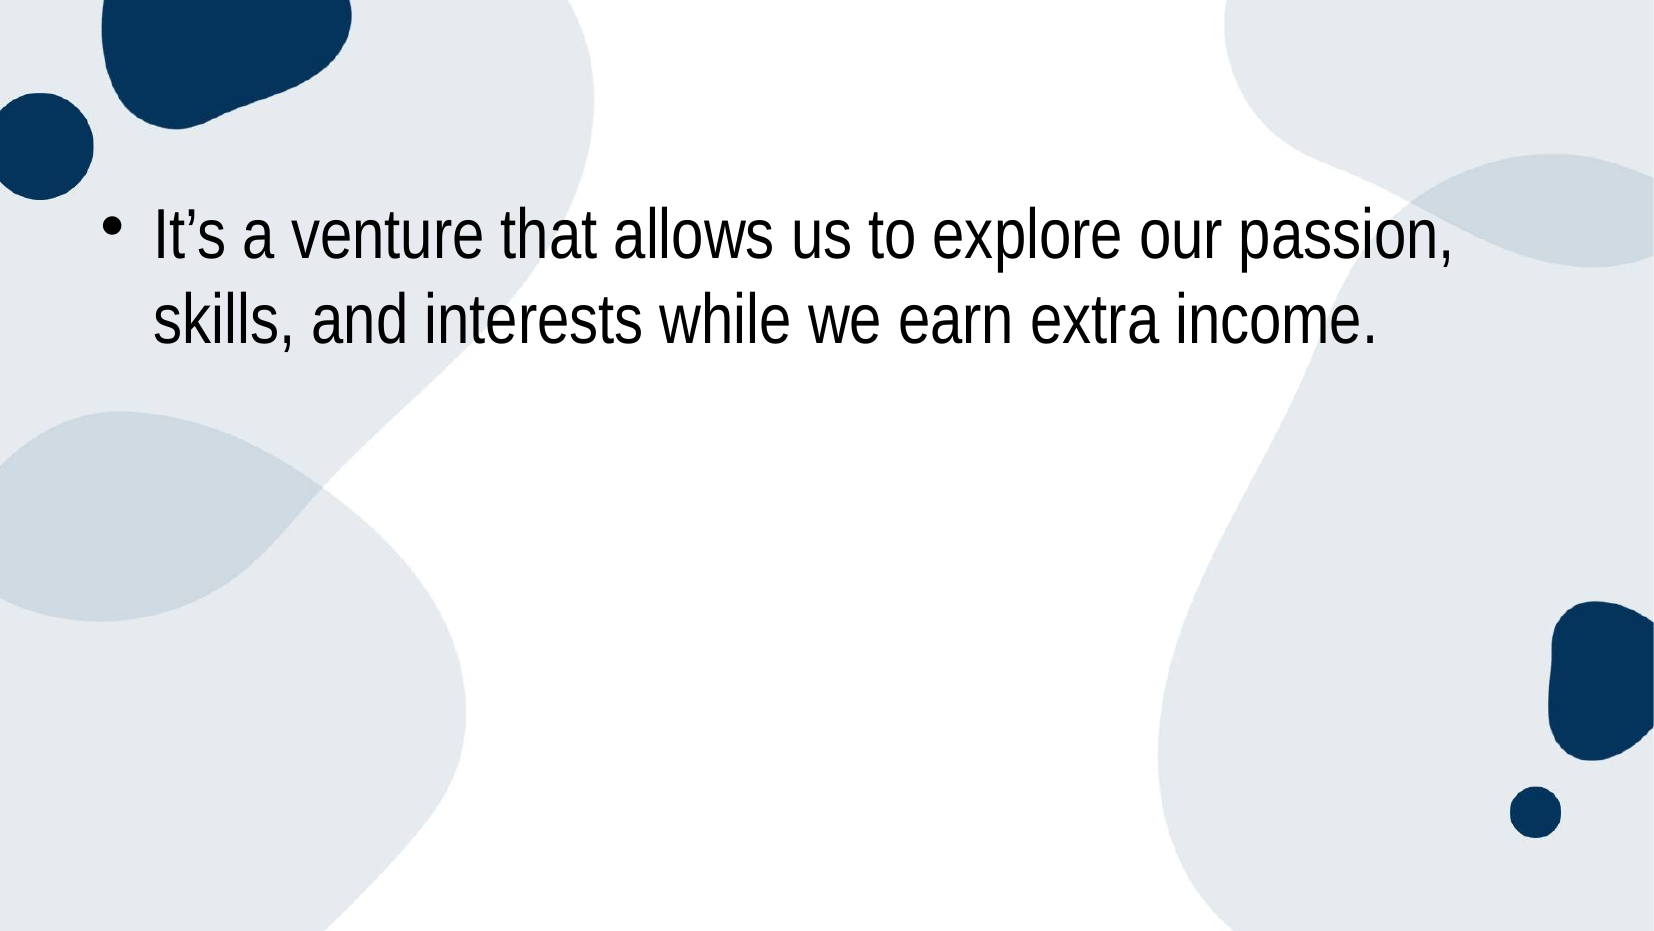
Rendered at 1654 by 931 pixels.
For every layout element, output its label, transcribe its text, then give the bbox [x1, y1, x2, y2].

picture [0, 0, 1654, 931]
list It’s a venture that allows us to explore our passion, skills, and interests while we earn extra income. [82, 187, 1571, 743]
